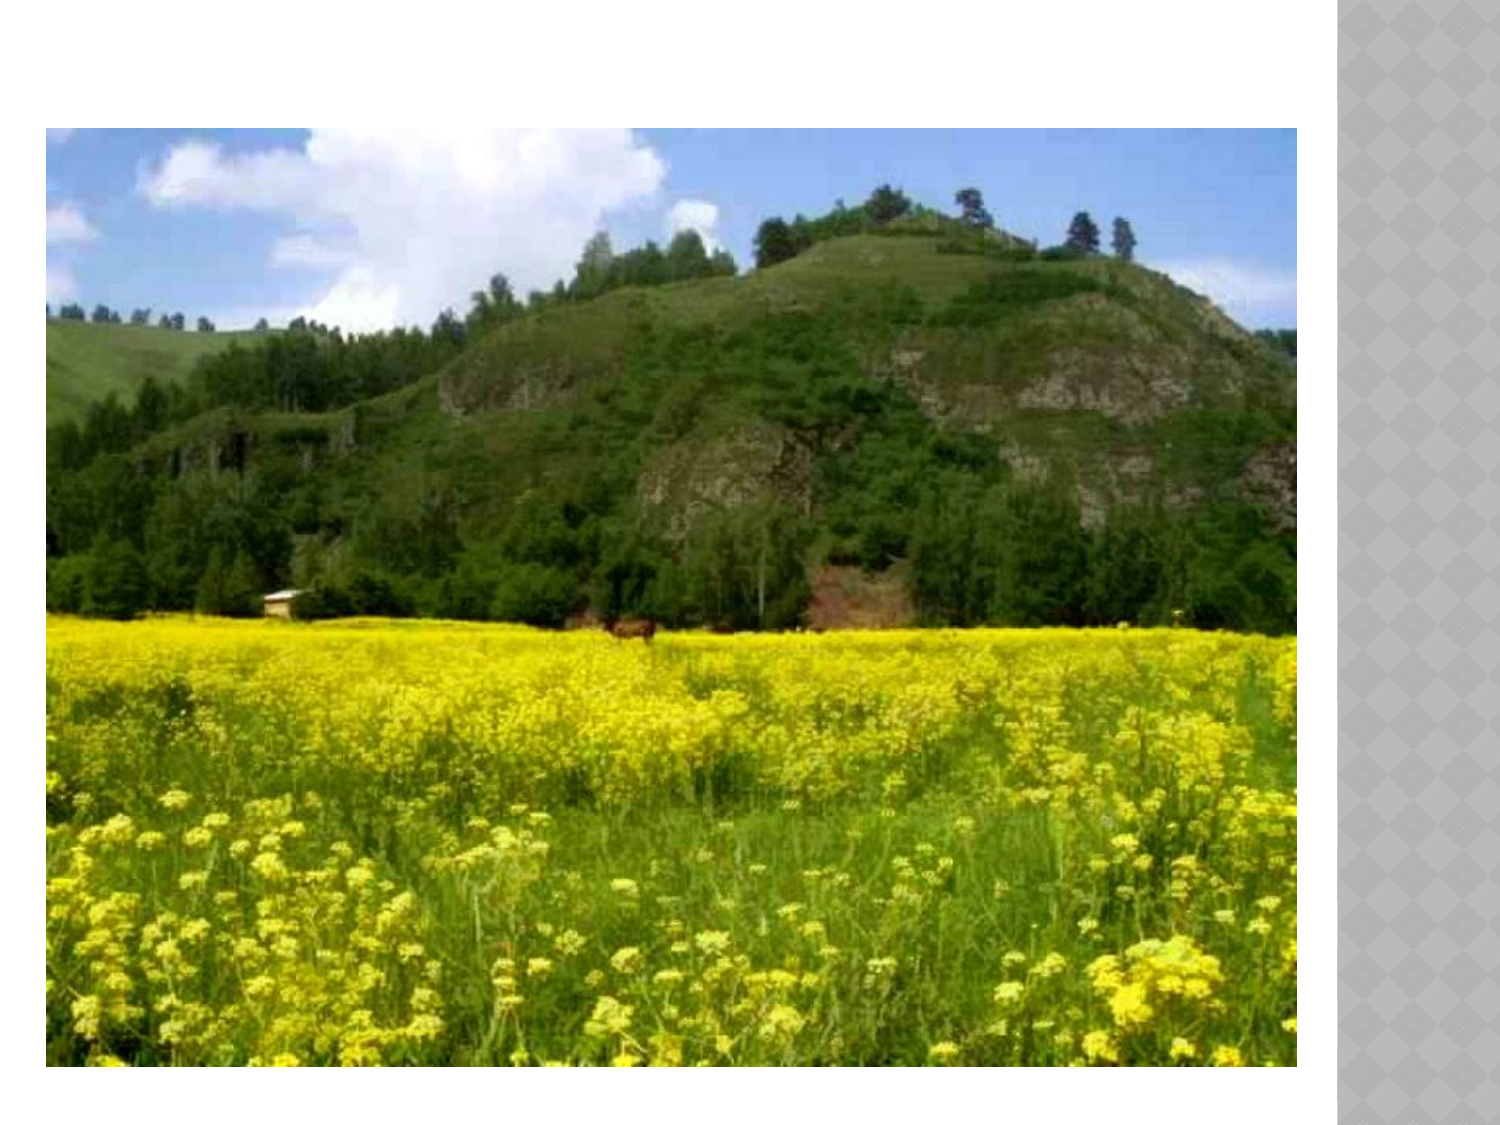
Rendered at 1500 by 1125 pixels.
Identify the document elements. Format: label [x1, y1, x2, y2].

picture [46, 128, 1298, 1067]
